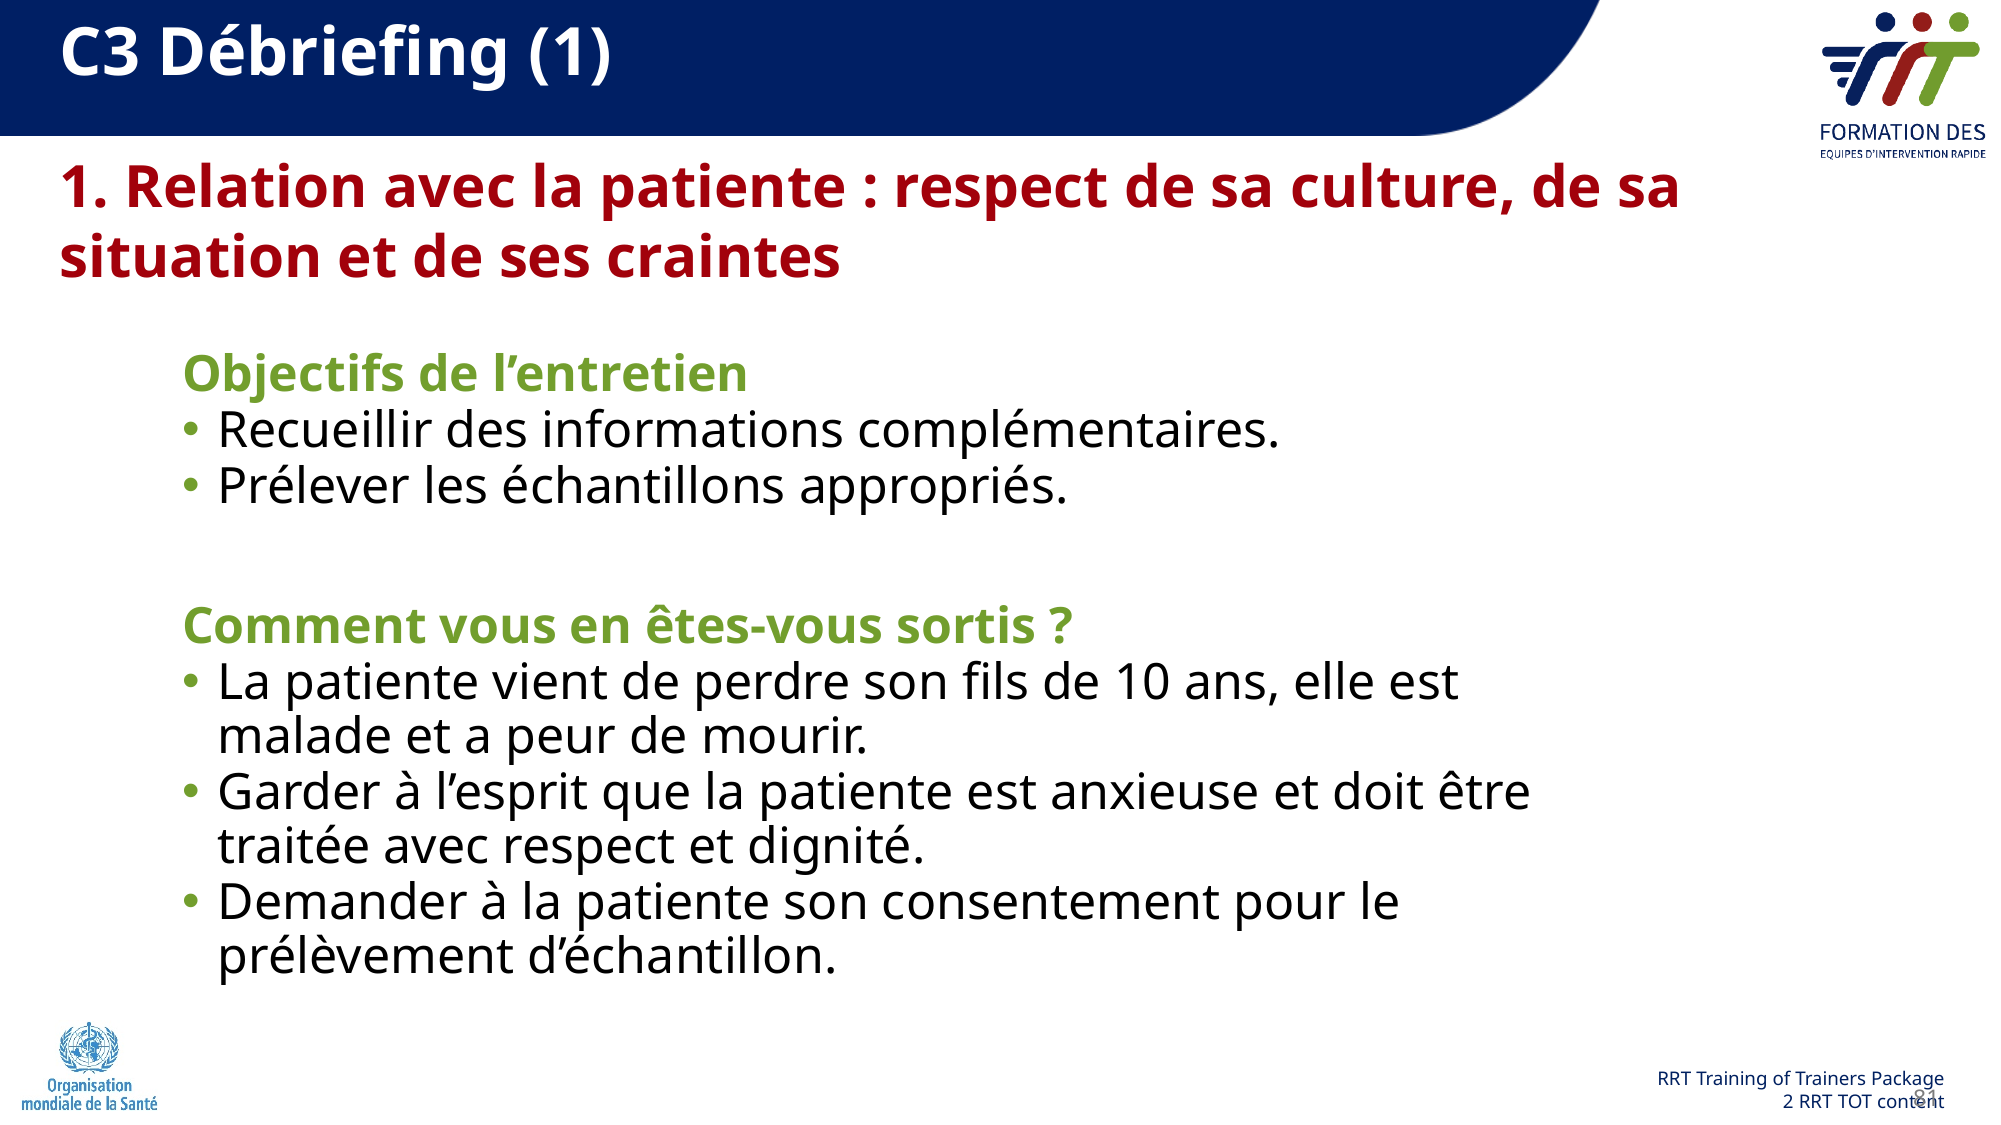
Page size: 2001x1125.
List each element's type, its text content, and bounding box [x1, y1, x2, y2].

picture [20, 1020, 158, 1111]
list Objectifs de l’entretien Recueillir des informations complémentaires. Prélever les échantillons appropriés. Comment vous en êtes-vous sortis ? La patiente vient de perdre son fils de 10 ans, elle est malade et a peur de mourir. Garder à l’esprit que la patiente est anxieuse et doit être traitée avec respect et dignité. Demander à la patiente son consentement pour le prélèvement d’échantillon. [174, 340, 1644, 1106]
text_box C3 Débriefing (1) [52, 10, 869, 98]
picture [1820, 11, 1986, 160]
picture [0, 0, 1623, 136]
text_box 1. Relation avec la patiente : respect de sa culture, de sa situation et de ses craintes [52, 141, 1802, 297]
